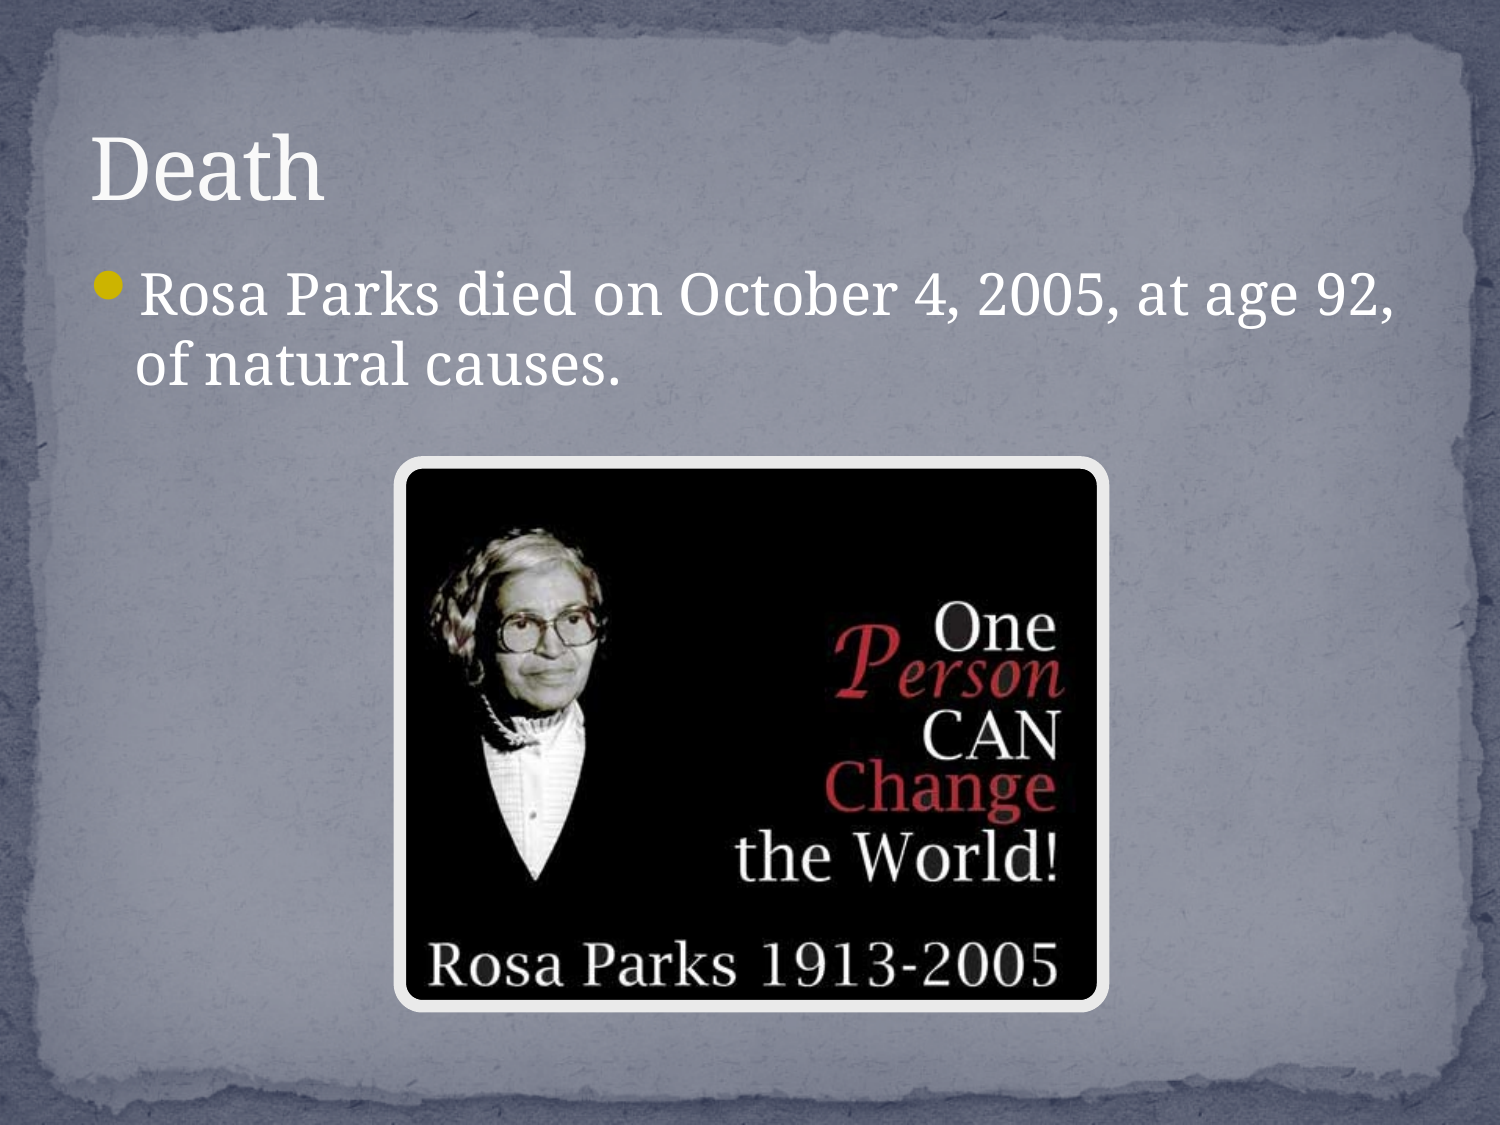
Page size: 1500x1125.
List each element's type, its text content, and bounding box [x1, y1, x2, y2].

picture [401, 464, 1104, 1007]
list Rosa Parks died on October 4, 2005, at age 92, of natural causes. [75, 249, 1425, 913]
title Death [74, 24, 1425, 225]
